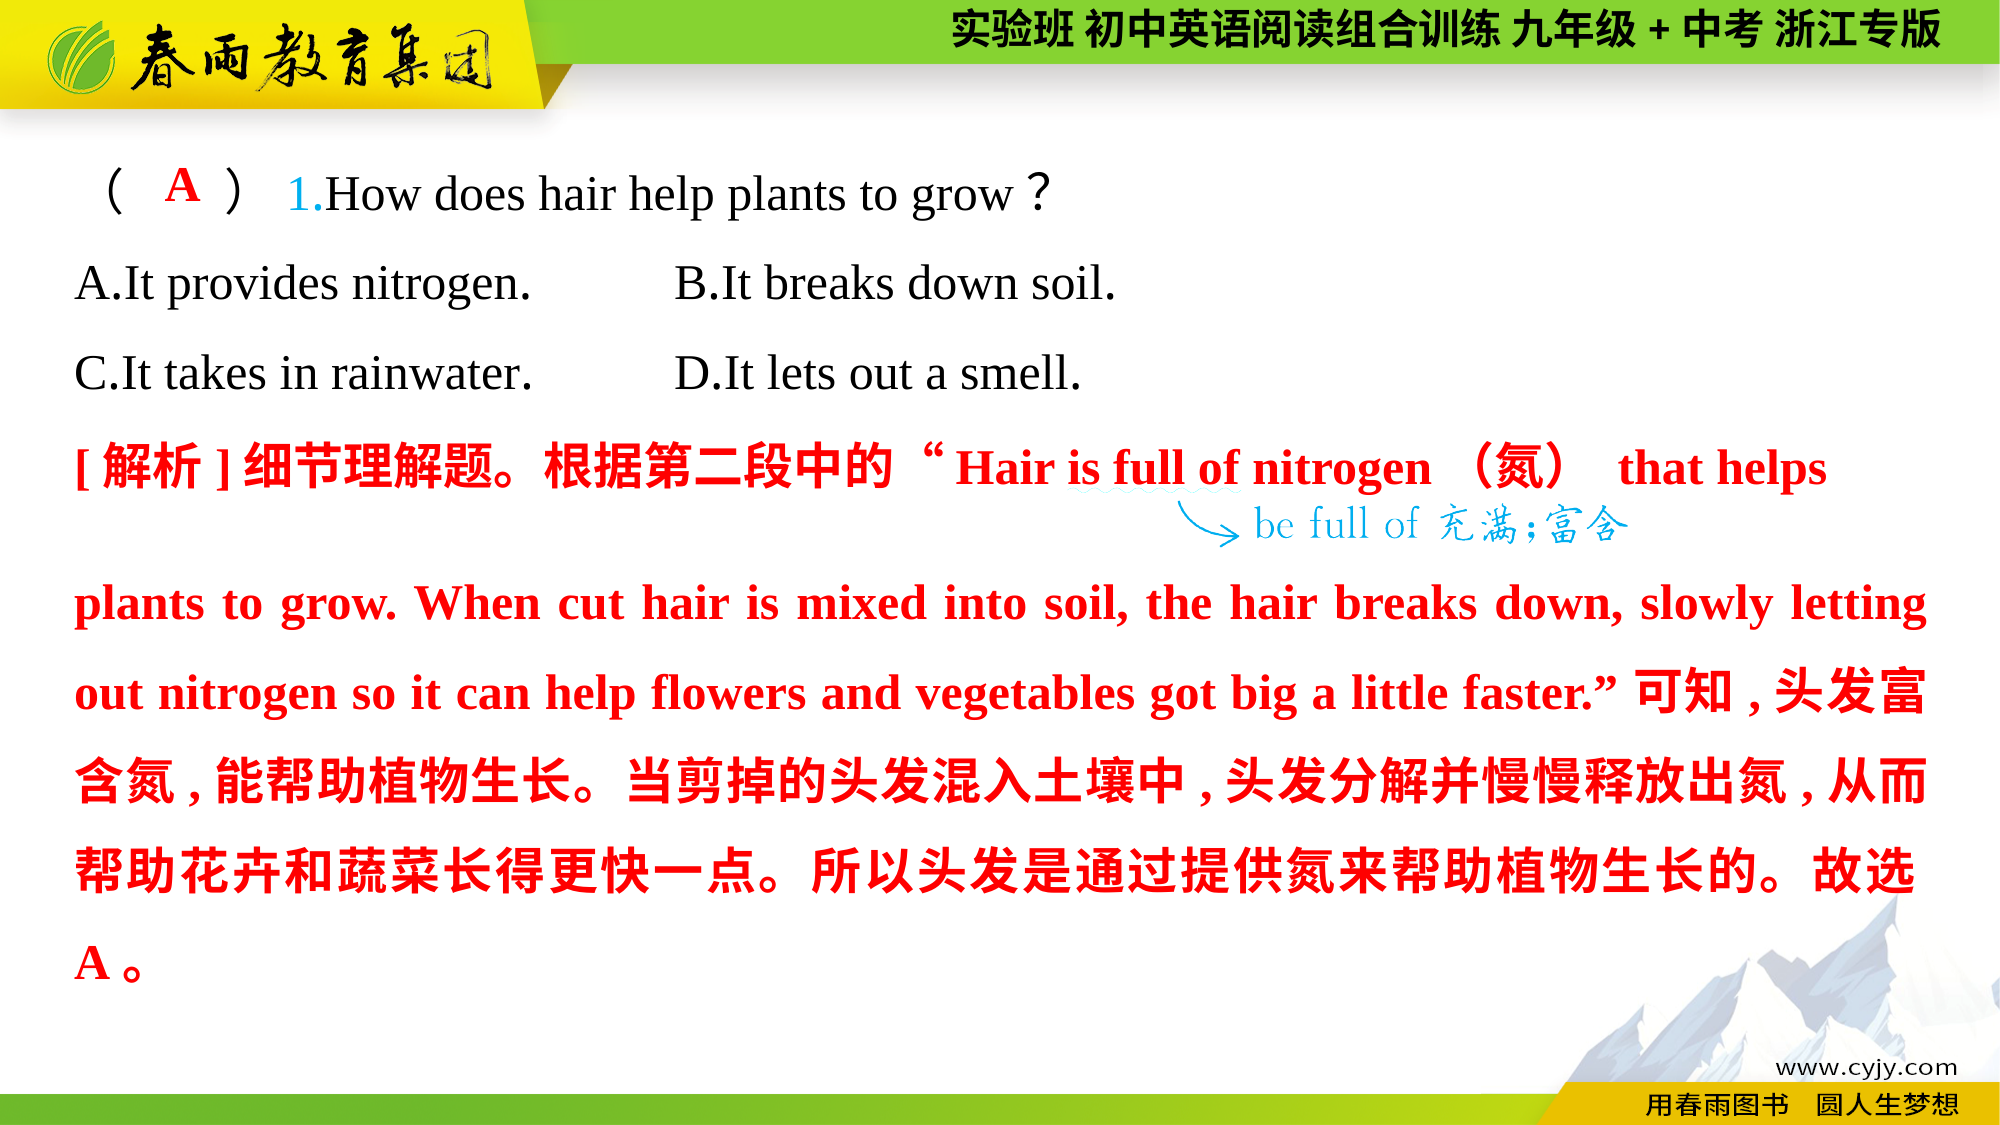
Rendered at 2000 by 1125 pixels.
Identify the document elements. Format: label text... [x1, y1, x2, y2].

list （ ）1.How does hair help plants to grow？ A.It provides nitrogen. B.It breaks down soil. C.It takes in rainwater. D.It lets out a smell. [59, 122, 1944, 397]
text_box [解析]细节理解题。根据第二段中的“Hair is full of nitrogen（氮） that helps plants to grow. When cut hair is mixed into soil, the hair breaks down, slowly letting out nitrogen so it can help flowers and vegetables got big a little faster.”可知,头发富含氮,能帮助植物生长。当剪掉的头发混入土壤中,头发分解并慢慢释放出氮,从而帮助花卉和蔬菜长得更快一点。所以头发是通过提供氮来帮助植物生长的。故选A。 [59, 397, 1944, 997]
text_box A [149, 144, 216, 219]
picture [0, 0, 2000, 1125]
